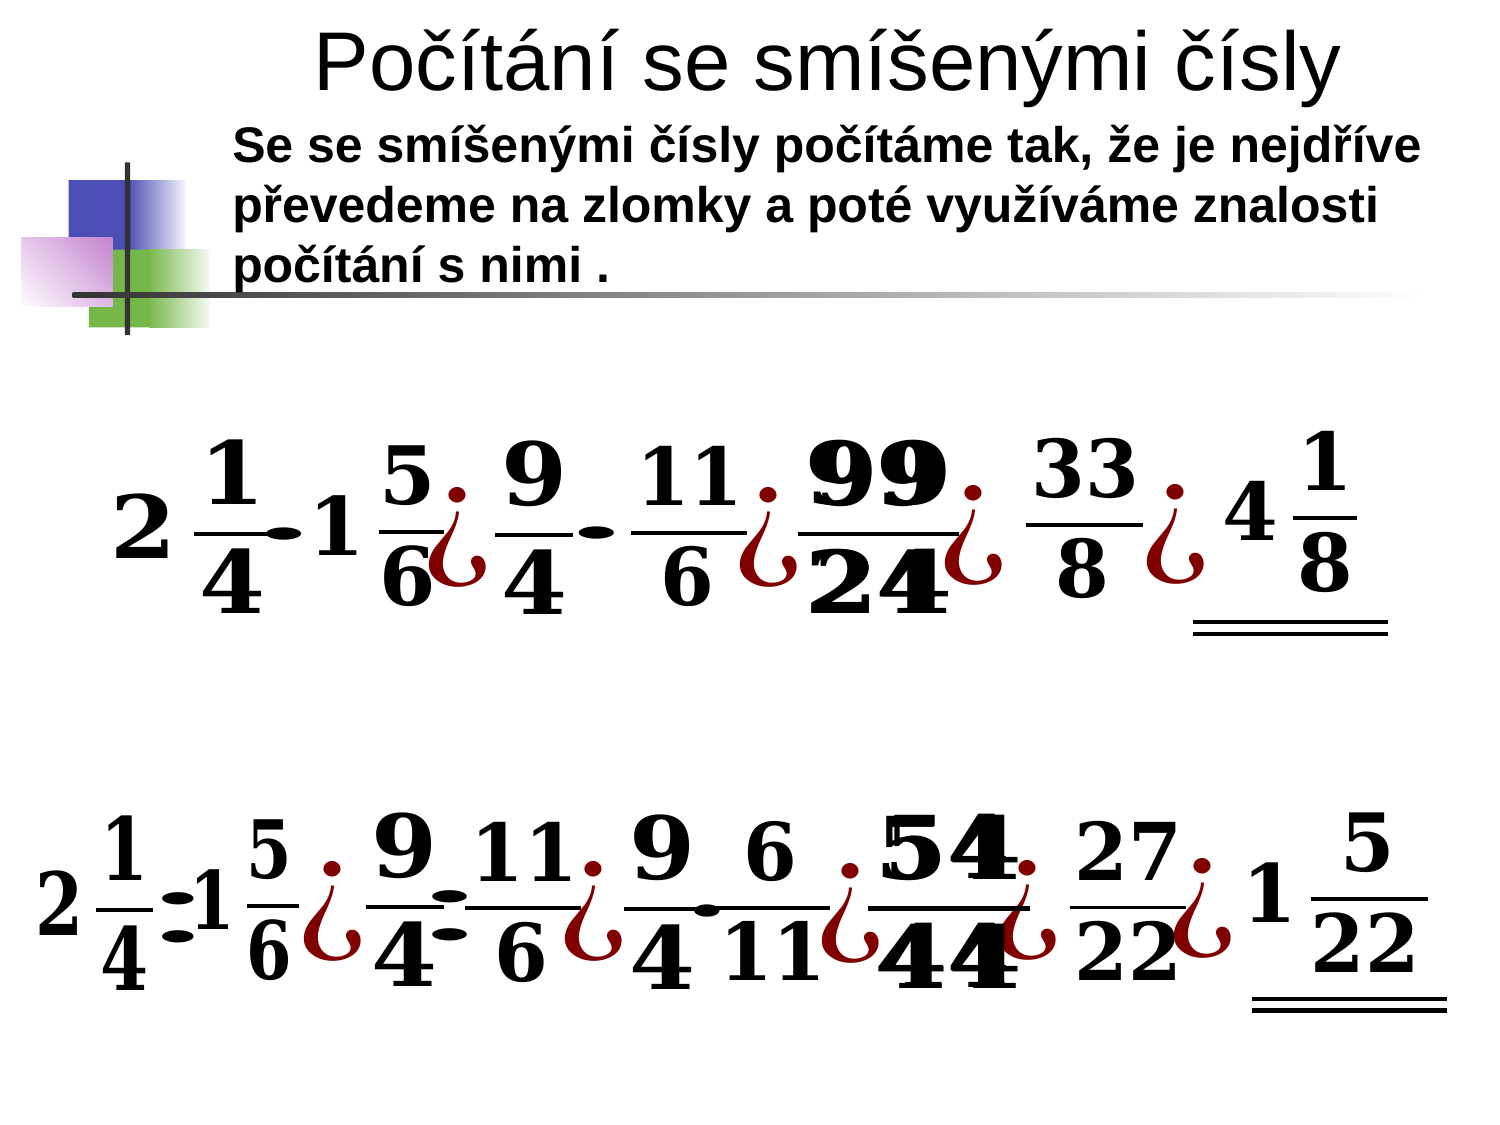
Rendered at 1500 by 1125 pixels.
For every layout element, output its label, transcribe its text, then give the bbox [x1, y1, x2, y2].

text_box Se se smíšenými čísly počítáme tak, že je nejdříve převedeme na zlomky a poté využíváme znalosti počítání s nimi . [217, 105, 1500, 301]
text_box Počítání se smíšenými čísly [274, 0, 1382, 105]
